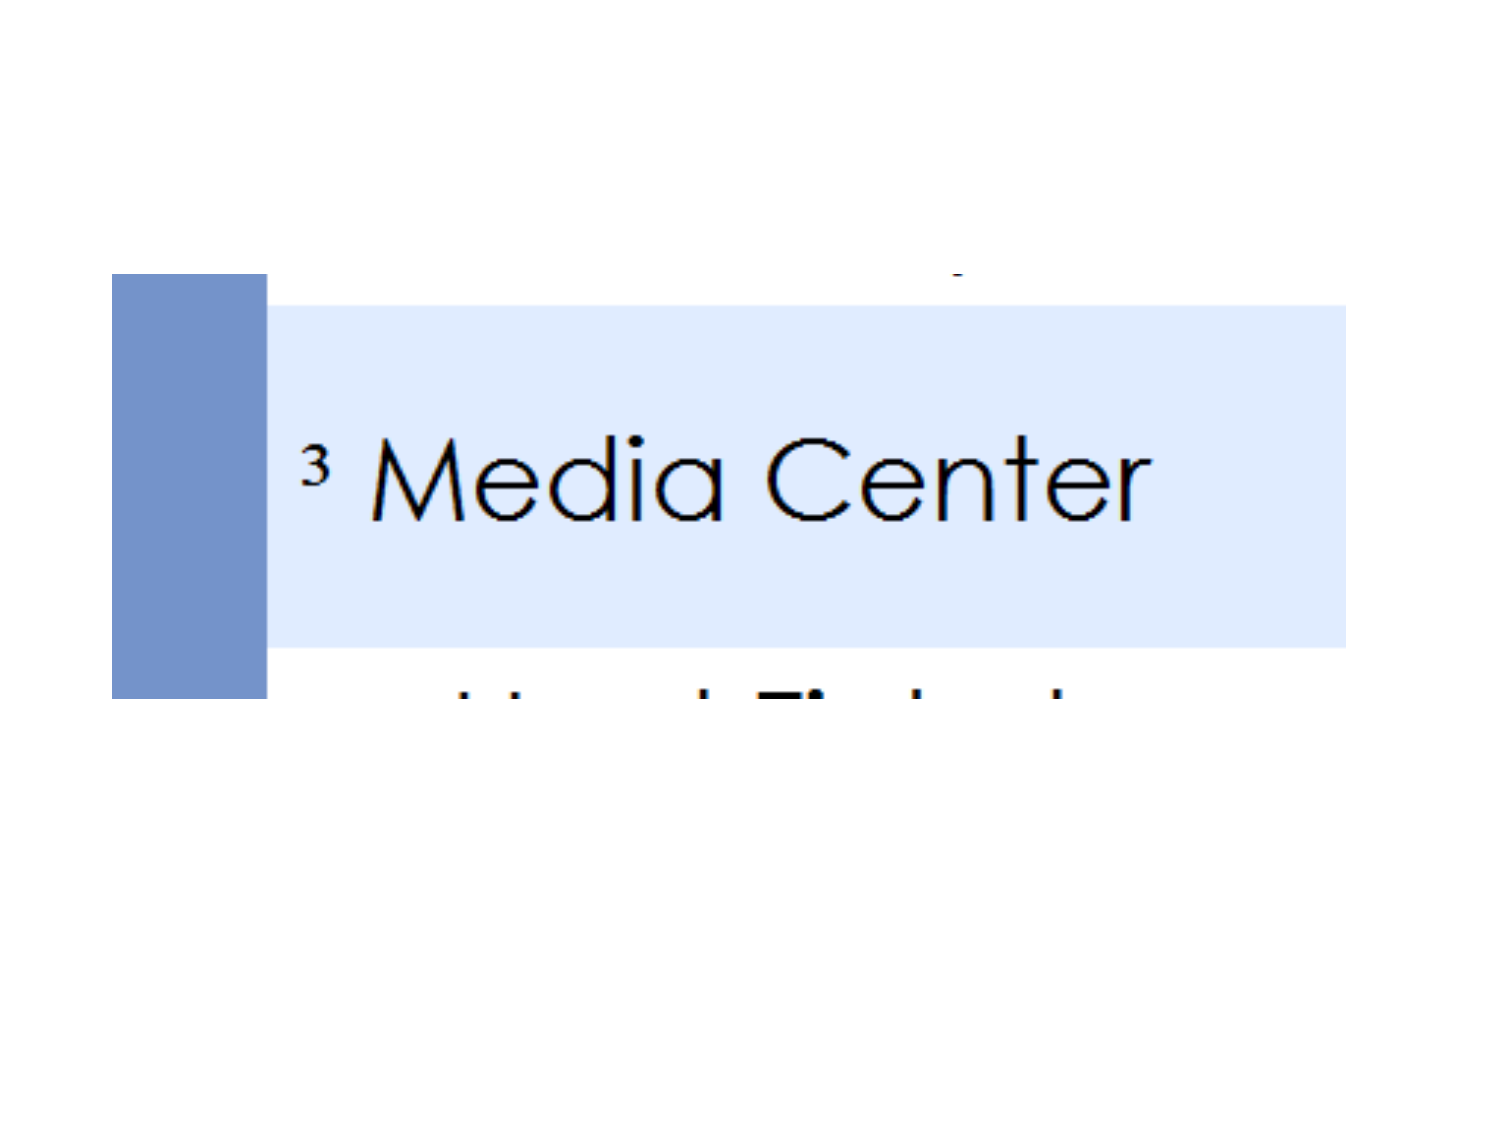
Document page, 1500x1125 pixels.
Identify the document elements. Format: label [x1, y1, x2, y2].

list [112, 274, 1346, 699]
